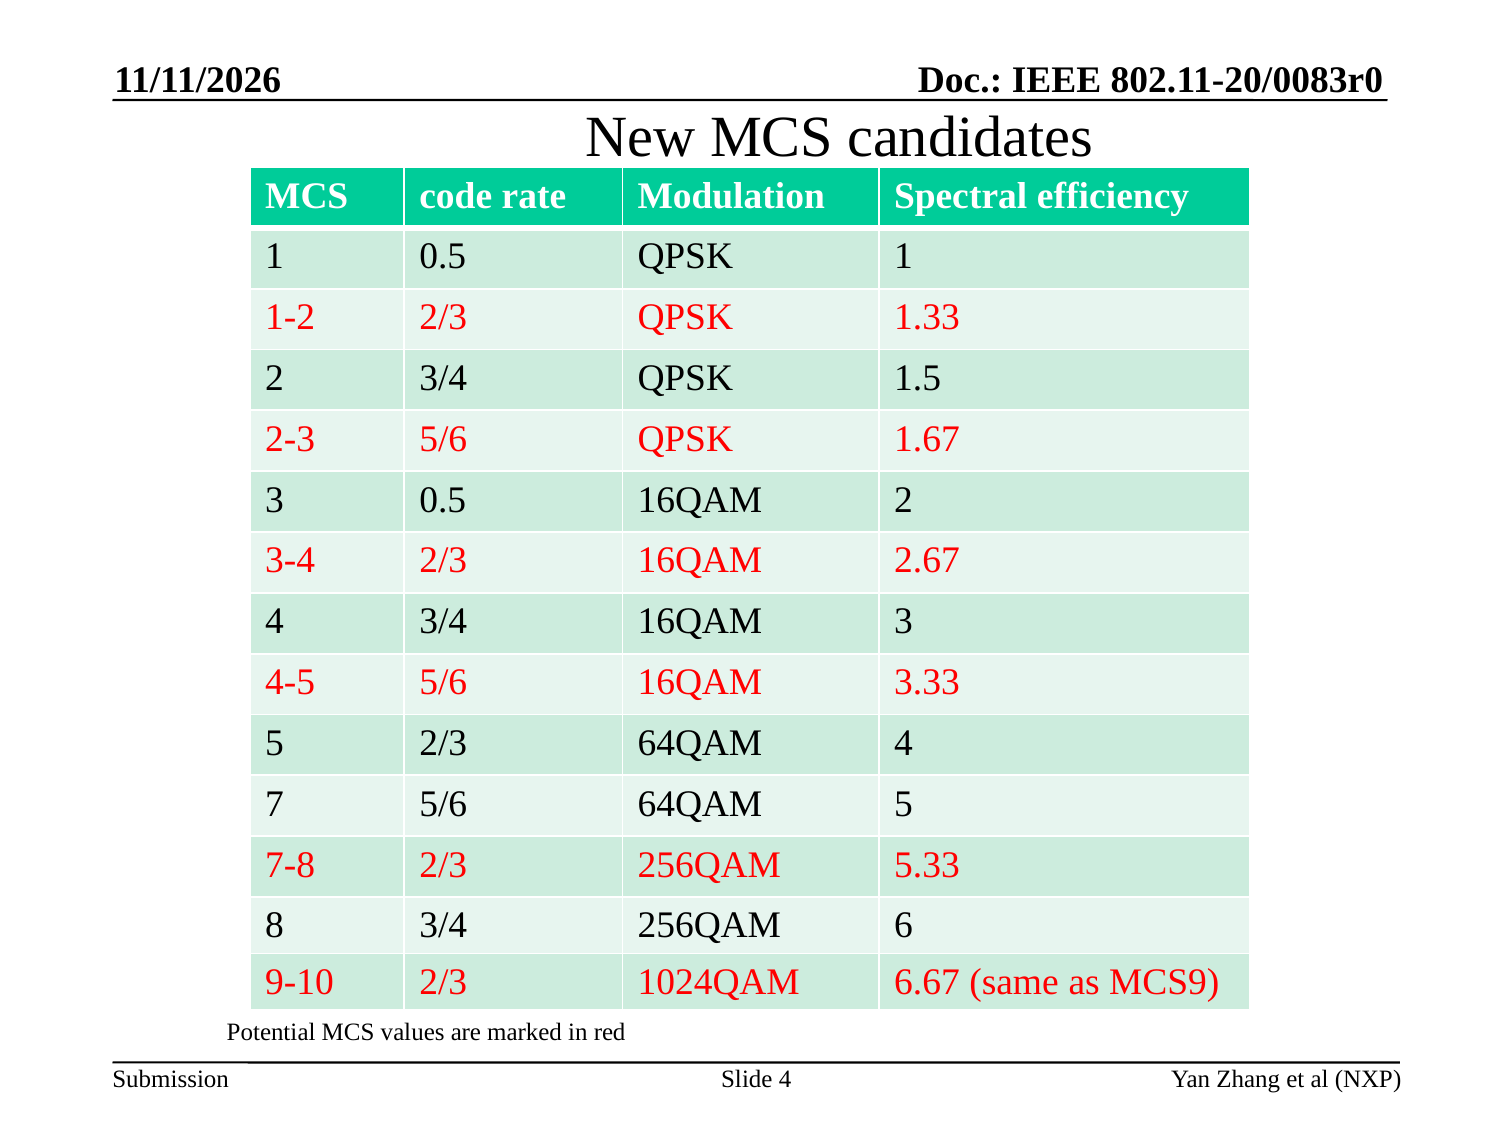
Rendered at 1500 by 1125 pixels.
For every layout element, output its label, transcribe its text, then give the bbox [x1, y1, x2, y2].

table_cell 7-8 [251, 837, 403, 896]
table_cell 3-4 [251, 533, 403, 592]
table_cell 3 [251, 472, 403, 531]
table_cell 0.5 [405, 472, 622, 531]
table_cell 1024QAM [623, 954, 878, 1009]
table_cell 5/6 [405, 411, 622, 470]
table_cell 16QAM [623, 533, 878, 592]
table_cell 5/6 [405, 776, 622, 835]
table_cell 1.67 [880, 411, 1249, 470]
table_cell 3 [880, 594, 1249, 653]
table_cell 1.33 [880, 290, 1249, 349]
table_cell 9-10 [251, 954, 403, 1007]
table_cell 16QAM [623, 655, 878, 714]
table_cell 5.33 [880, 837, 1249, 896]
table_cell 3/4 [405, 898, 622, 953]
table_cell 2/3 [405, 715, 622, 774]
table_cell 16QAM [623, 594, 878, 653]
table_cell 2/3 [405, 533, 622, 592]
table_cell 2-3 [251, 411, 403, 470]
table_cell QPSK [623, 411, 878, 470]
table_cell 0.5 [405, 231, 622, 288]
table_cell 1-2 [251, 290, 403, 349]
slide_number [114, 54, 368, 101]
table_cell 64QAM [623, 776, 878, 835]
table_cell 2/3 [405, 837, 622, 896]
table_cell 256QAM [623, 837, 878, 896]
table_header MCS [251, 168, 403, 225]
table_cell 6.67 (same as MCS9) [880, 954, 1249, 1009]
table_header Modulation [623, 168, 878, 225]
table_cell QPSK [623, 231, 878, 288]
table_cell 2 [880, 472, 1249, 531]
slide_number Slide 4 [712, 1061, 800, 1093]
table_cell 5 [880, 776, 1249, 835]
table_header Spectral efficiency [880, 168, 1249, 225]
table_cell 8 [251, 898, 403, 953]
table_cell 3/4 [405, 594, 622, 653]
table_cell 256QAM [623, 898, 878, 953]
table_cell 4-5 [251, 655, 403, 714]
table_cell 4 [880, 715, 1249, 774]
table_cell 2/3 [405, 954, 622, 1007]
footer Yan Zhang et al (NXP) [1073, 1061, 1402, 1093]
table_cell 1 [251, 231, 403, 288]
table_cell 2.67 [880, 533, 1249, 592]
table_cell 2/3 [405, 290, 622, 349]
table_cell 5/6 [405, 655, 622, 714]
table_cell QPSK [623, 350, 878, 409]
table_cell 1 [880, 231, 1249, 288]
table_cell QPSK [623, 290, 878, 349]
text_box Potential MCS values are marked in red [211, 1007, 642, 1053]
table_cell 64QAM [623, 715, 878, 774]
table_cell 3/4 [405, 350, 622, 409]
table_cell 7 [251, 776, 403, 835]
table_cell 5 [251, 715, 403, 774]
table_cell 2 [251, 350, 403, 409]
table_header code rate [405, 168, 622, 225]
table_cell 1.5 [880, 350, 1249, 409]
table_cell 16QAM [623, 472, 878, 531]
table_cell 6 [880, 898, 1249, 953]
table_cell 3.33 [880, 655, 1249, 714]
title New MCS candidates [209, 107, 1485, 159]
table_cell 4 [251, 594, 403, 653]
